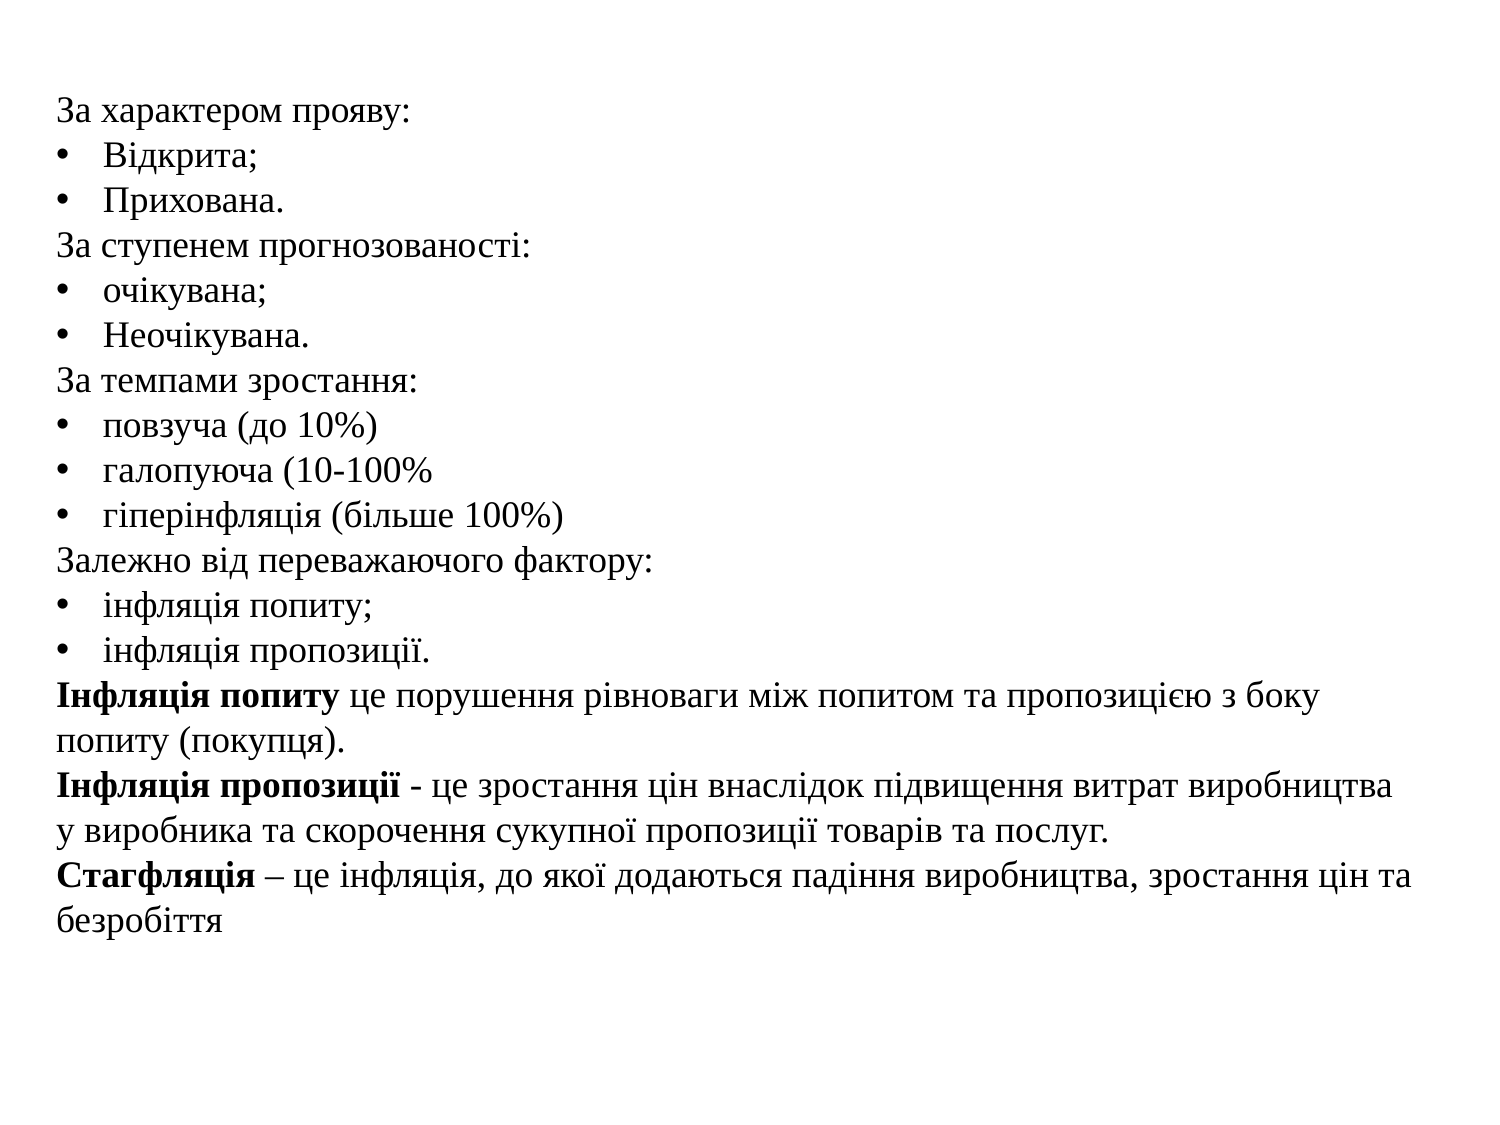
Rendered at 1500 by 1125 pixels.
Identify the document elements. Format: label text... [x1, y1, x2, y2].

text_box За характером прояву: Відкрита; Прихована. За ступенем прогнозованості: очікувана; Неочікувана. За темпами зростання: повзуча (до 10%) галопуюча (10-100% гіперінфляція (більше 100%) Залежно від переважаючого фактору: інфляція попиту; інфляція пропозиції. Інфляція попиту це порушення рівноваги між попитом та пропозицією з боку попиту (покупця). Інфляція пропозиції - це зростання цін внаслідок підвищення витрат виробництва у виробника та скорочення сукупної пропозиції товарів та послуг. Стагфляція – це інфляція, до якої додаються падіння виробництва, зростання цін та безробіття [41, 78, 1436, 948]
